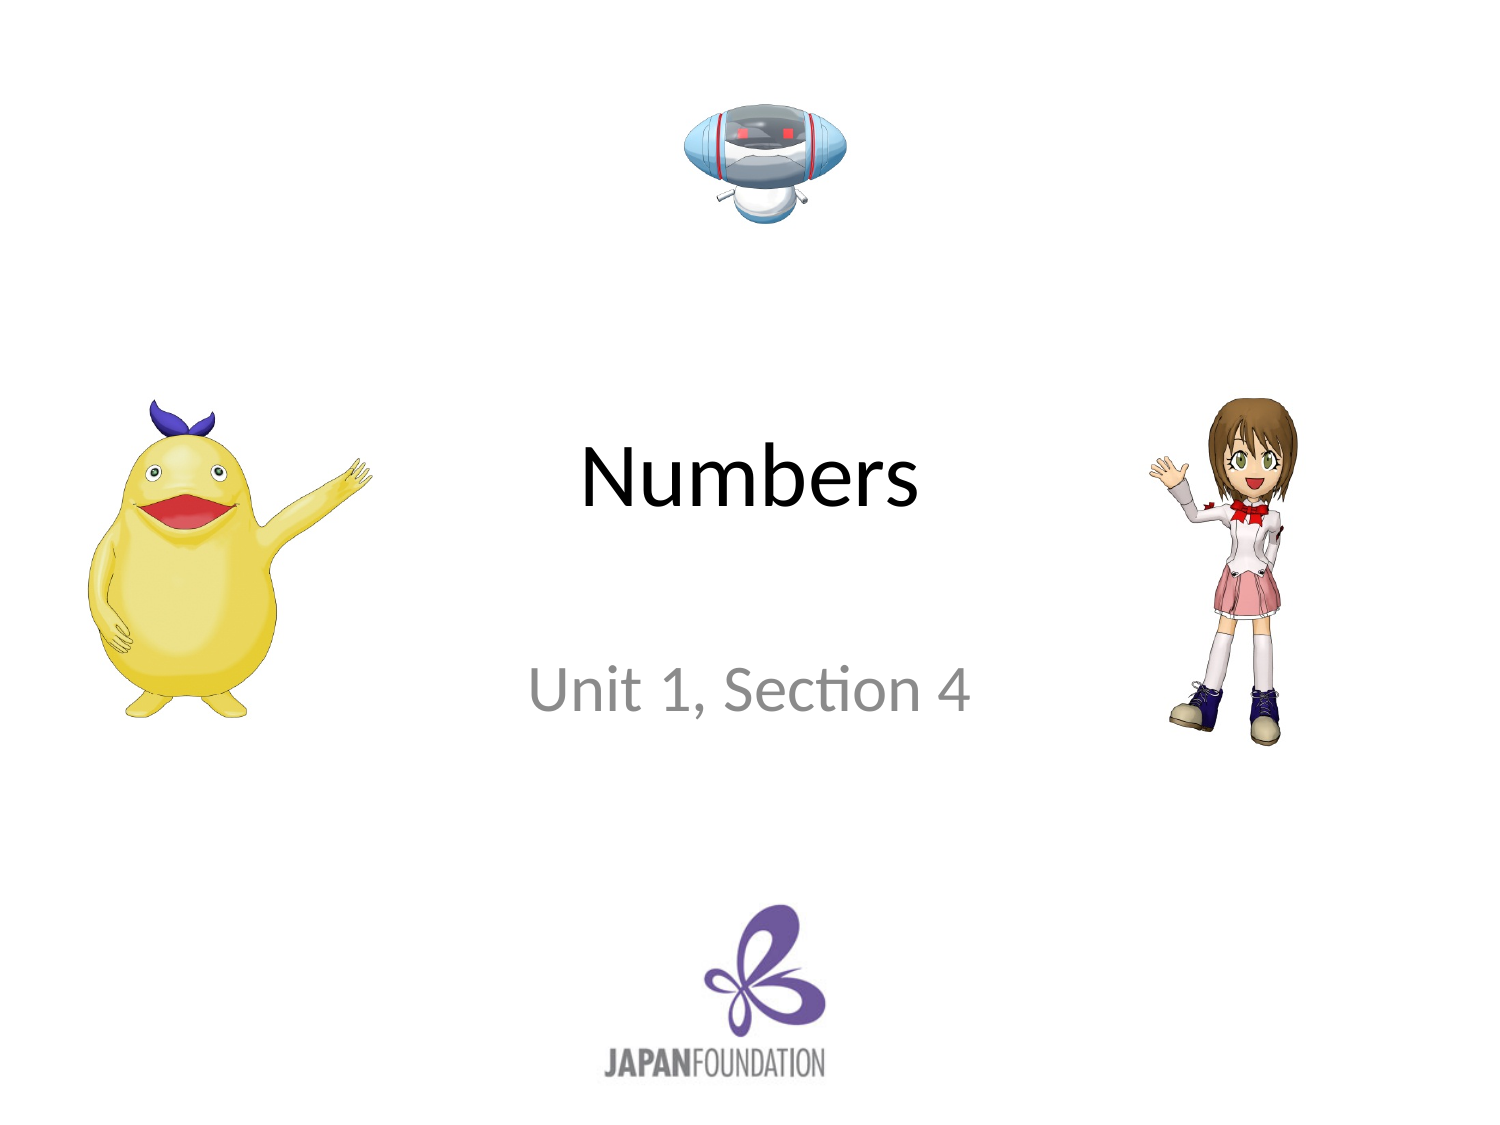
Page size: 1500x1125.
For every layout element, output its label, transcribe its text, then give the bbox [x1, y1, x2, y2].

subtitle Unit 1, Section 4 [225, 637, 1275, 925]
picture [944, 361, 1500, 752]
picture [0, 380, 452, 733]
picture [596, 893, 836, 1090]
title Numbers [112, 349, 1388, 591]
picture [631, 63, 897, 241]
